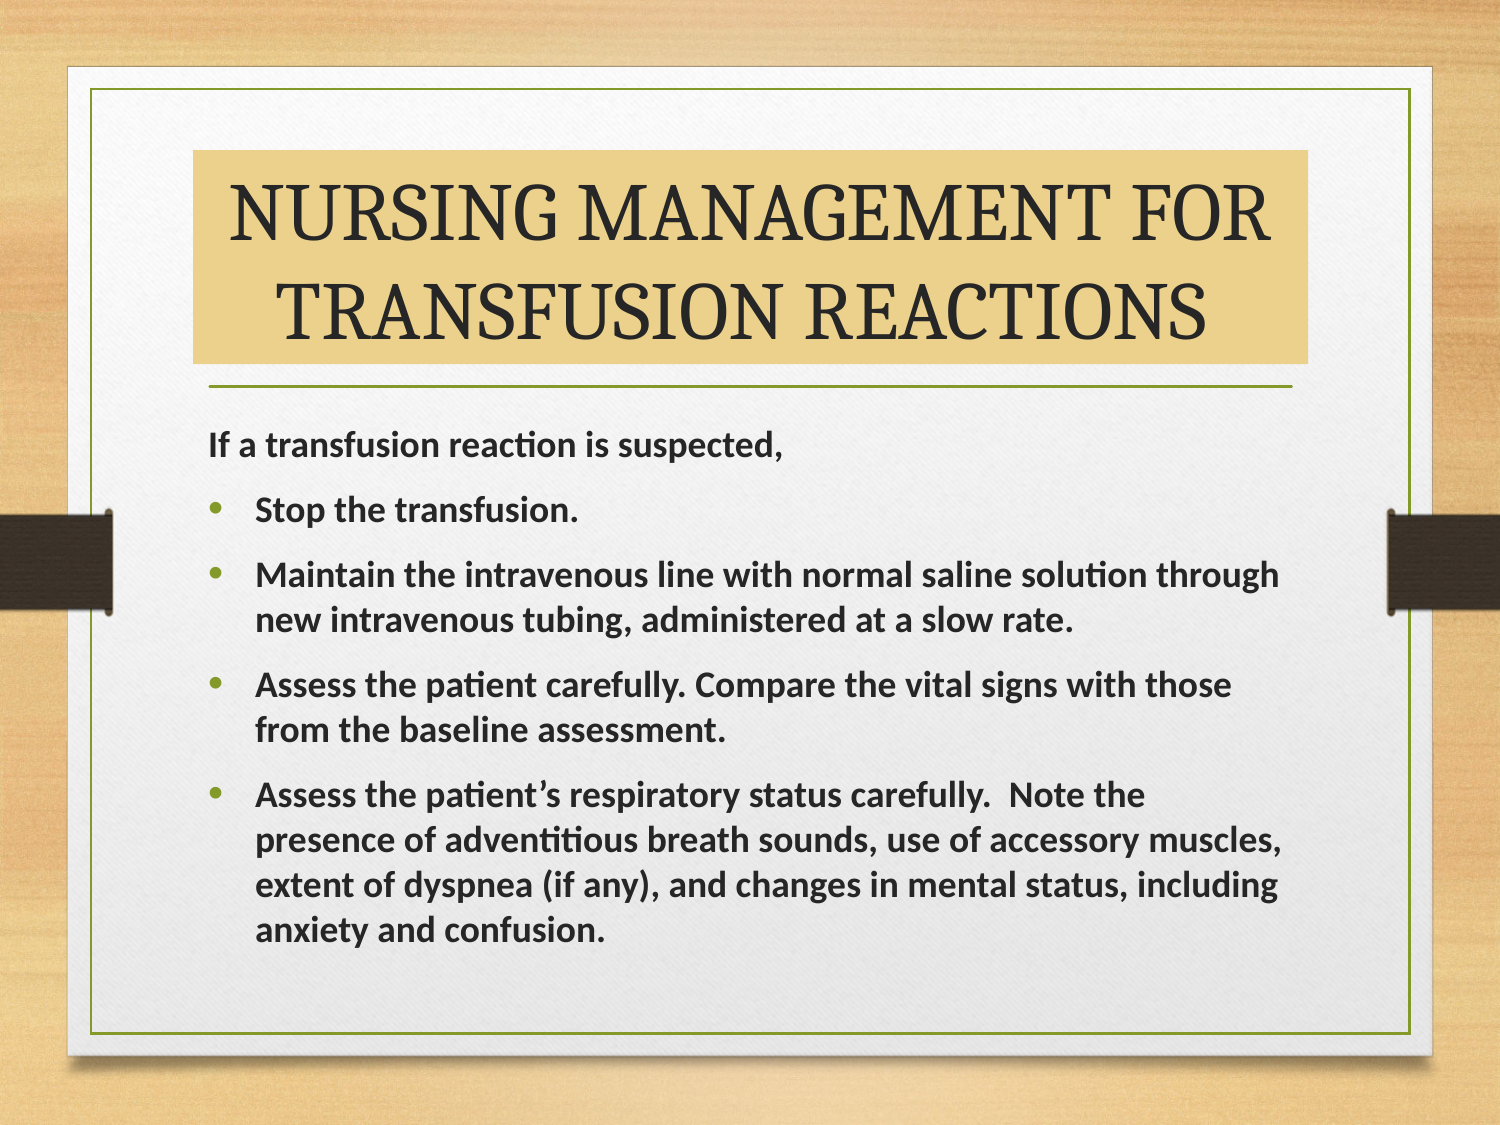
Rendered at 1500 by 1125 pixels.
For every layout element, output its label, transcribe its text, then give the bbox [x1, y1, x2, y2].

picture [0, 0, 1500, 1125]
list If a transfusion reaction is suspected, Stop the transfusion. Maintain the intravenous line with normal saline solution through new intravenous tubing, administered at a slow rate. Assess the patient carefully. Compare the vital signs with those from the baseline assessment. Assess the patient’s respiratory status carefully. Note the presence of adventitious breath sounds, use of accessory muscles, extent of dyspnea (if any), and changes in mental status, including anxiety and confusion. [193, 412, 1309, 978]
title NURSING MANAGEMENT FOR TRANSFUSION REACTIONS [193, 150, 1309, 365]
